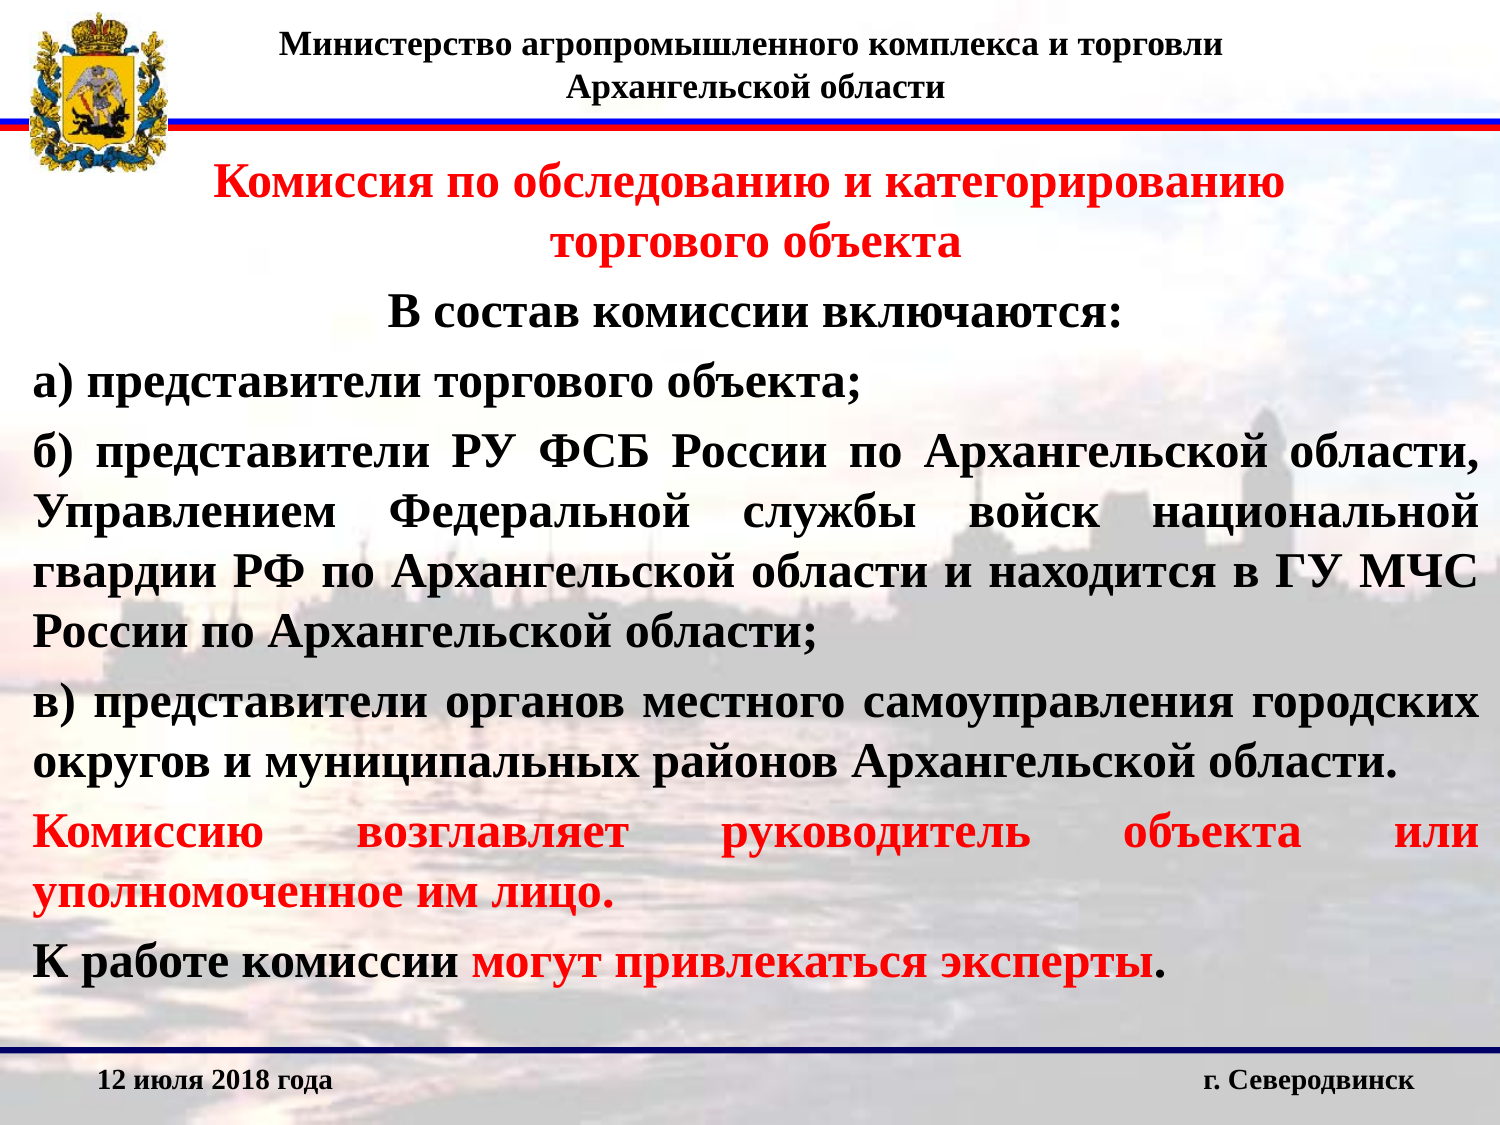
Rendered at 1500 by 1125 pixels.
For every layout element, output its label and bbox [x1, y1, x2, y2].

text_box [0, 0, 1500, 1125]
